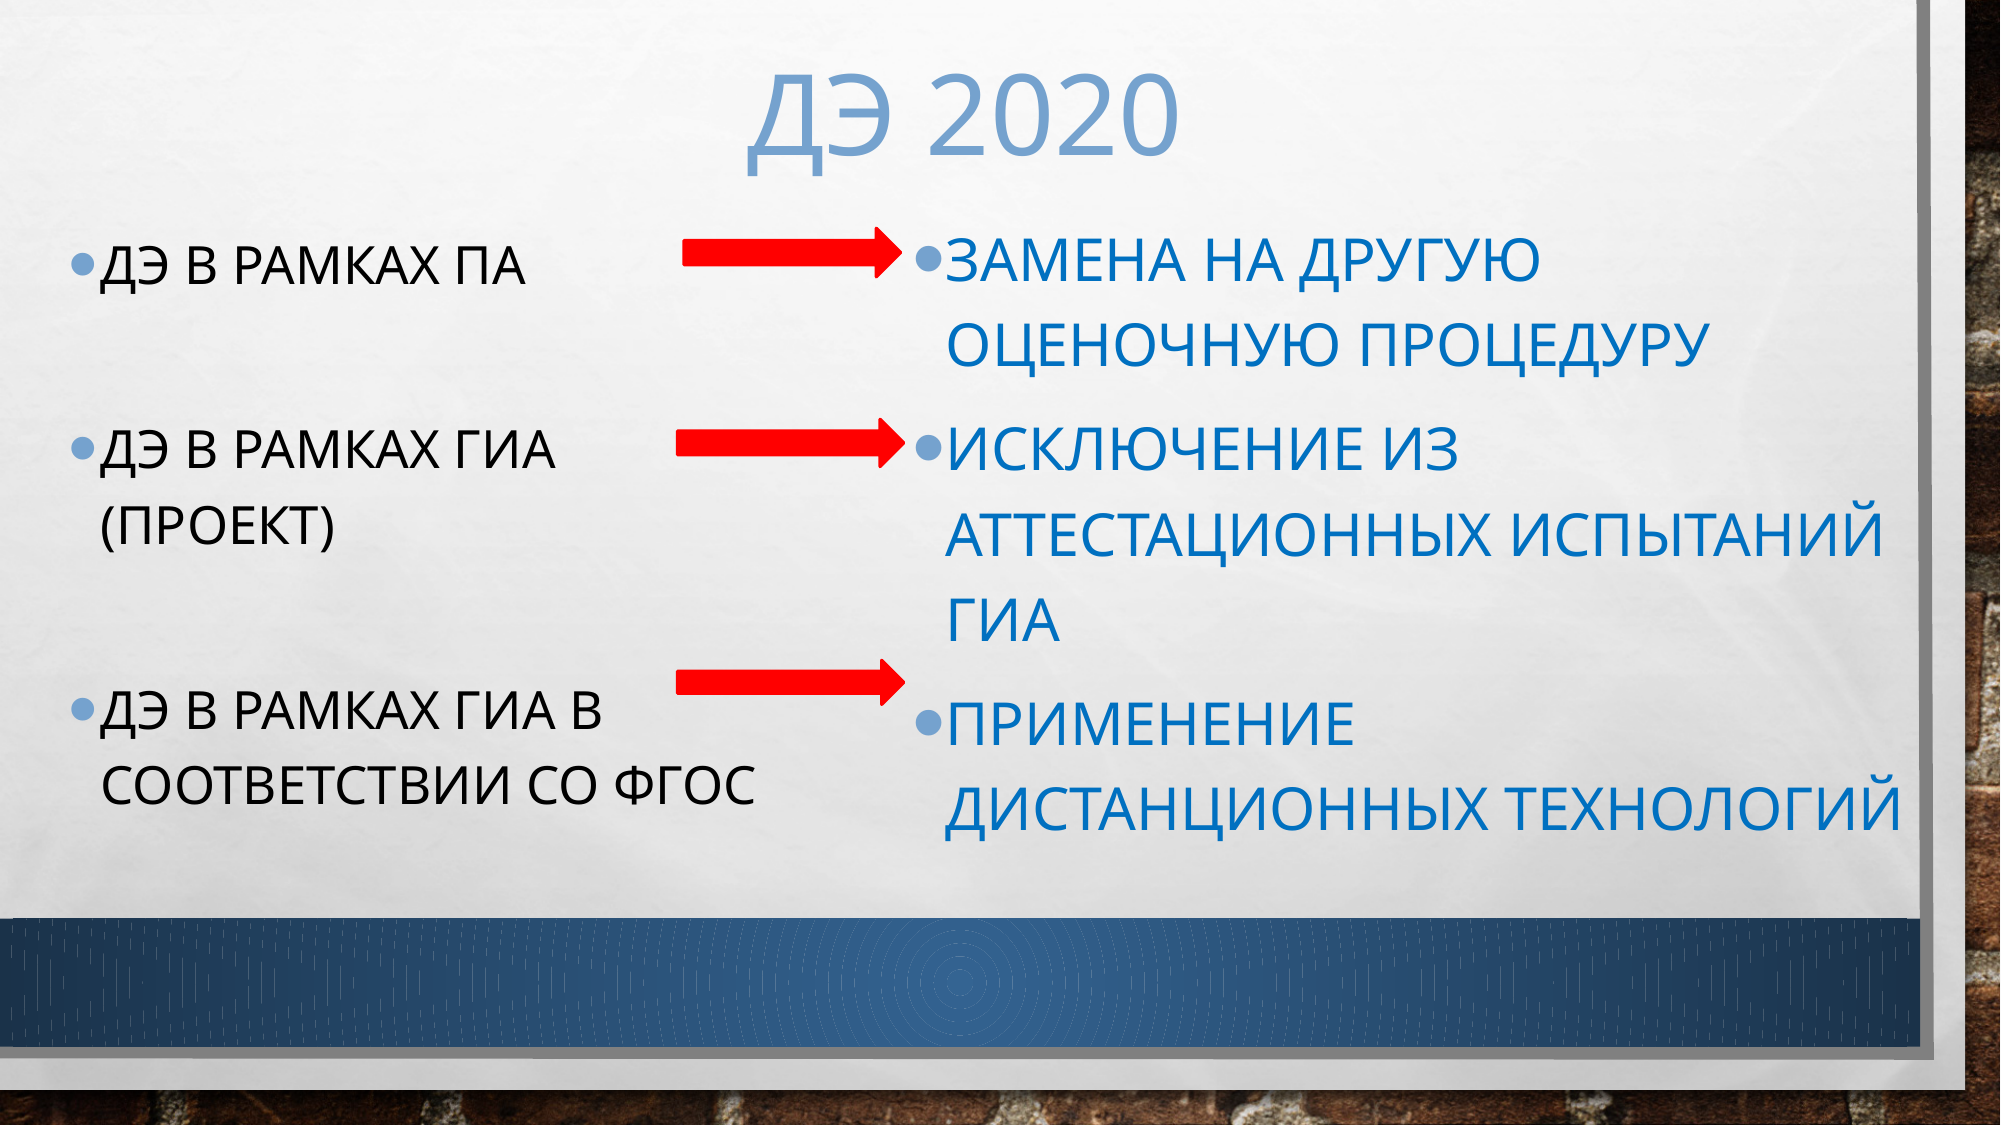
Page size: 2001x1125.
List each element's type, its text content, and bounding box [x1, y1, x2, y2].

list ДЭ в рамках ПА ДЭ в рамках ГИА (проект) ДЭ в рамках гиа в соответствии со фгос [53, 211, 788, 882]
list Замена на другую оценочную процедуру Исключение из аттестационных испытаний гиа Применение дистанционных технологий [897, 200, 1931, 882]
title ДЭ 2020 [112, 43, 1818, 194]
text_box [675, 658, 905, 706]
text_box [675, 417, 905, 469]
picture [0, 0, 2000, 1125]
text_box [682, 226, 902, 279]
